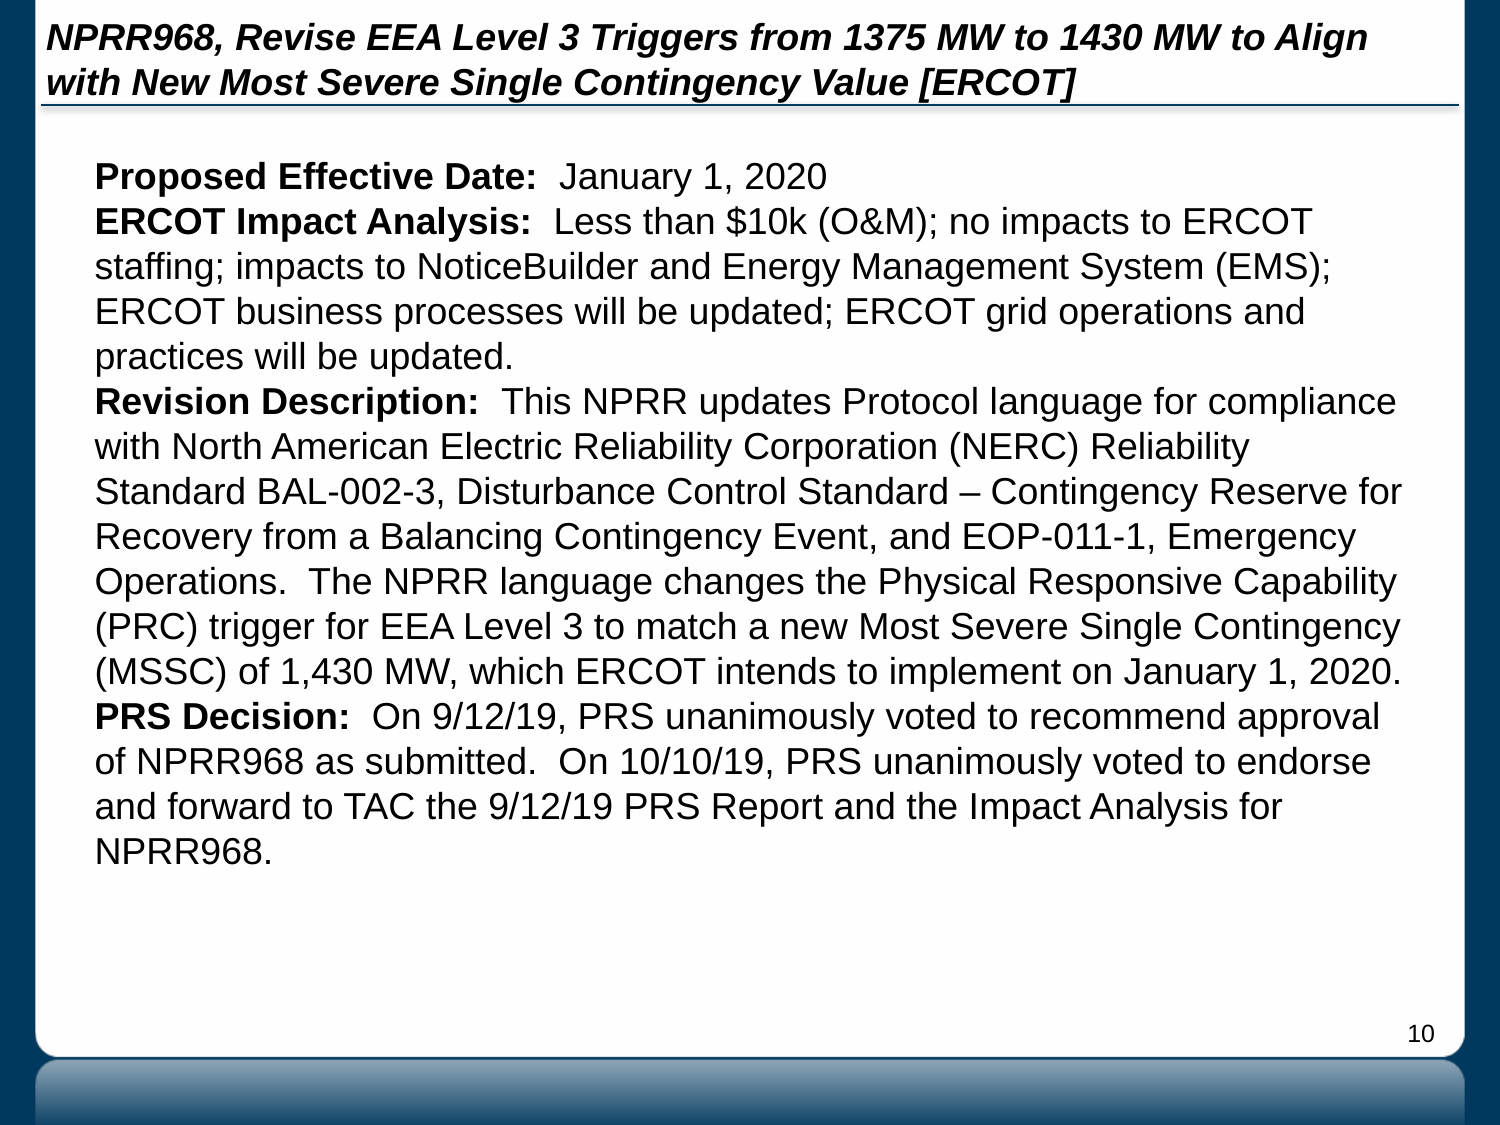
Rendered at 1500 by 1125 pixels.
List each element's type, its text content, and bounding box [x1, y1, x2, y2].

title NPRR968, Revise EEA Level 3 Triggers from 1375 MW to 1430 MW to Align with New Most Severe Single Contingency Value [ERCOT] [31, 20, 1464, 97]
text_box Proposed Effective Date: January 1, 2020 ERCOT Impact Analysis: Less than $10k (O&M); no impacts to ERCOT staffing; impacts to NoticeBuilder and Energy Management System (EMS); ERCOT business processes will be updated; ERCOT grid operations and practices will be updated. Revision Description: This NPRR updates Protocol language for compliance with North American Electric Reliability Corporation (NERC) Reliability Standard BAL-002-3, Disturbance Control Standard – Contingency Reserve for Recovery from a Balancing Contingency Event, and EOP-011-1, Emergency Operations. The NPRR language changes the Physical Responsive Capability (PRC) trigger for EEA Level 3 to match a new Most Severe Single Contingency (MSSC) of 1,430 MW, which ERCOT intends to implement on January 1, 2020. PRS Decision: On 9/12/19, PRS unanimously voted to recommend approval of NPRR968 as submitted. On 10/10/19, PRS unanimously voted to endorse and forward to TAC the 9/12/19 PRS Report and the Impact Analysis for NPRR968. [79, 144, 1419, 879]
picture [35, 0, 1465, 1125]
